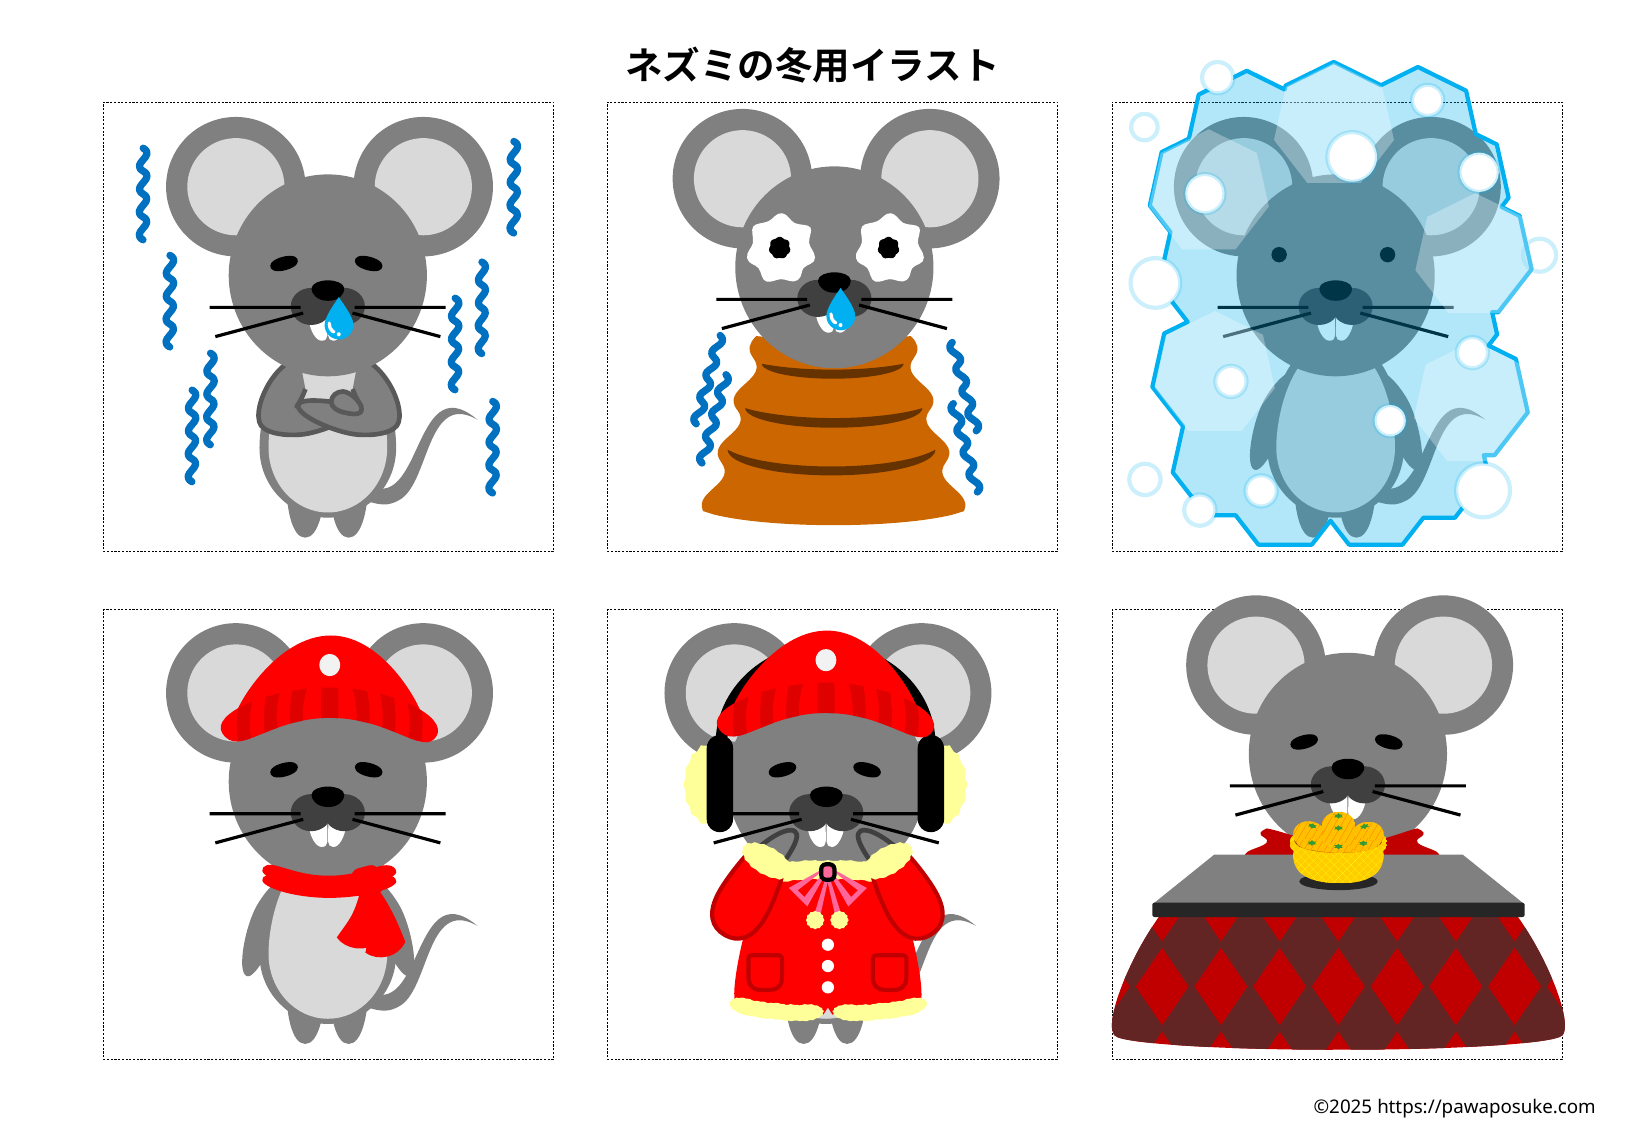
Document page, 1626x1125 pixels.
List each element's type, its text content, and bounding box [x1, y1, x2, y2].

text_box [1111, 595, 1566, 1050]
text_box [672, 108, 1000, 526]
text_box ネズミの冬用イラスト [610, 34, 1015, 95]
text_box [138, 116, 518, 538]
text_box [664, 622, 992, 1045]
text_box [165, 622, 494, 1045]
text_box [1128, 61, 1557, 545]
